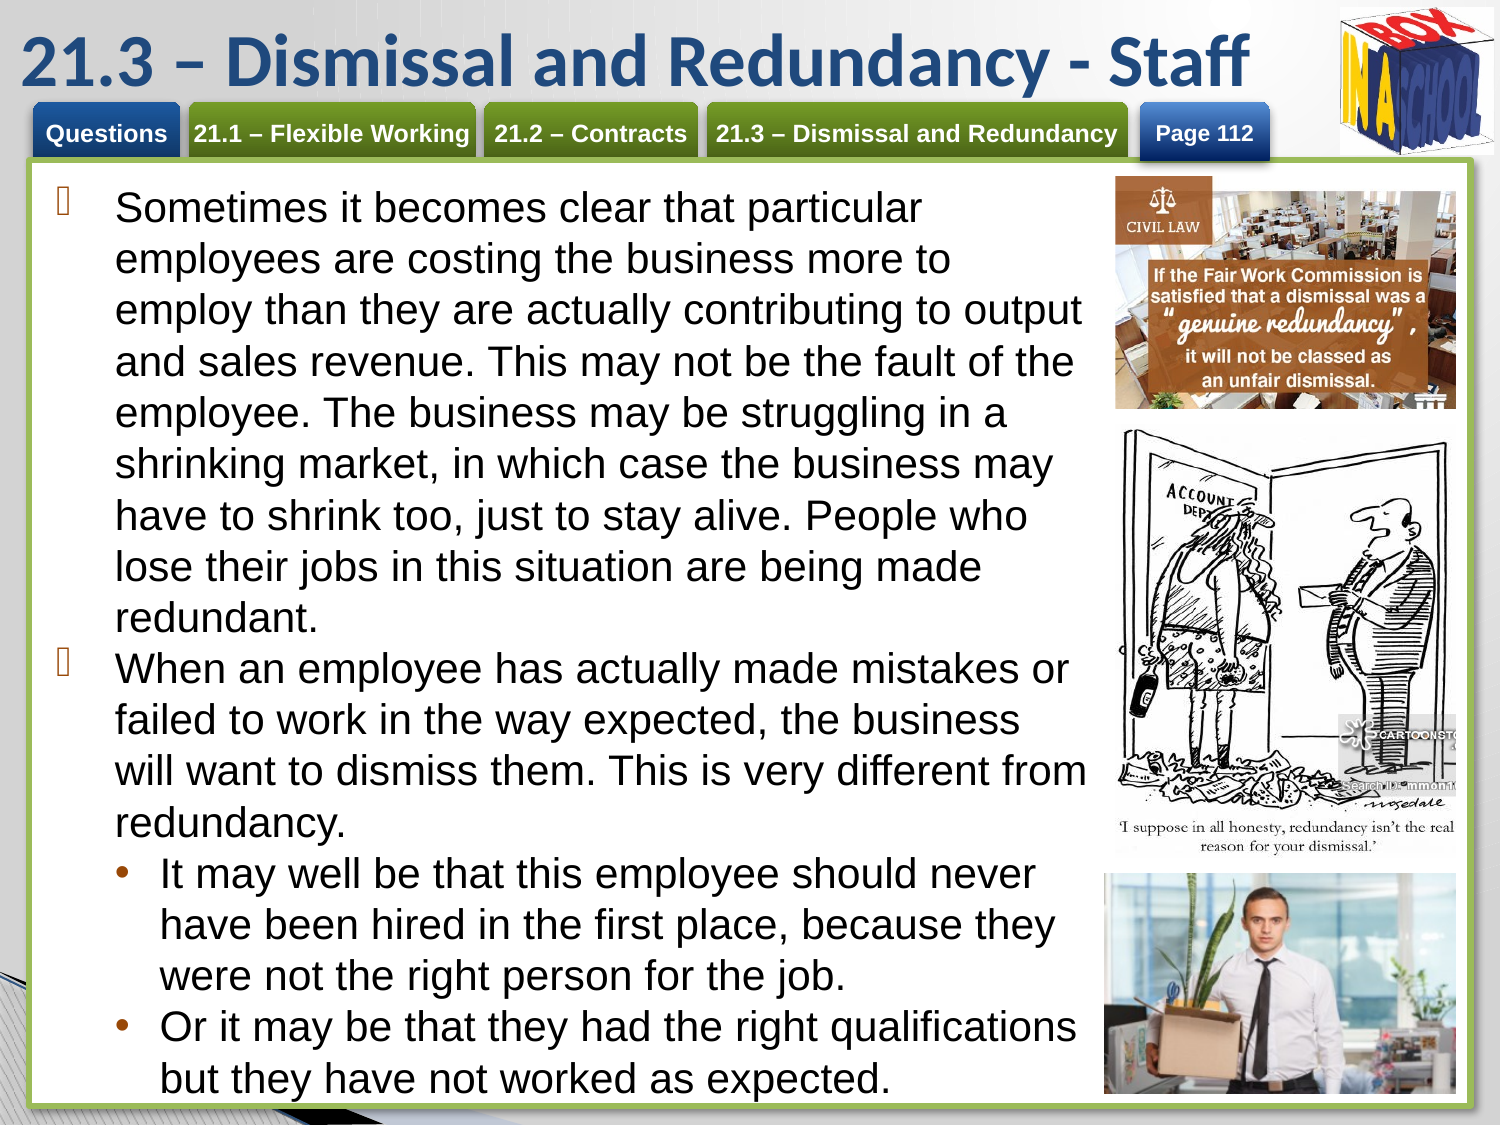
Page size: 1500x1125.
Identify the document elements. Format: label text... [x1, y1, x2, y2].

text_box Page 112 [1139, 101, 1270, 161]
picture [1115, 423, 1457, 859]
picture [1340, 7, 1495, 155]
picture [1115, 175, 1457, 410]
picture [1104, 872, 1457, 1095]
title 21.3 – Dismissal and Redundancy - Staff [5, 11, 1270, 102]
picture [281, 1114, 303, 1125]
text_box Sometimes it becomes clear that particular employees are costing the business more to employ than they are actually contributing to output and sales revenue. This may not be the fault of the employee. The business may be struggling in a shrinking market, in which case the business may have to shrink too, just to stay alive. People who lose their jobs in this situation are being made redundant. When an employee has actually made mistakes or failed to work in the way expected, the business will want to dismiss them. This is very different from redundancy. It may well be that this employee should never have been hired in the first place, because they were not the right person for the job. Or it may be that they had the right qualifications but they have not worked as expected. [41, 172, 1105, 1109]
